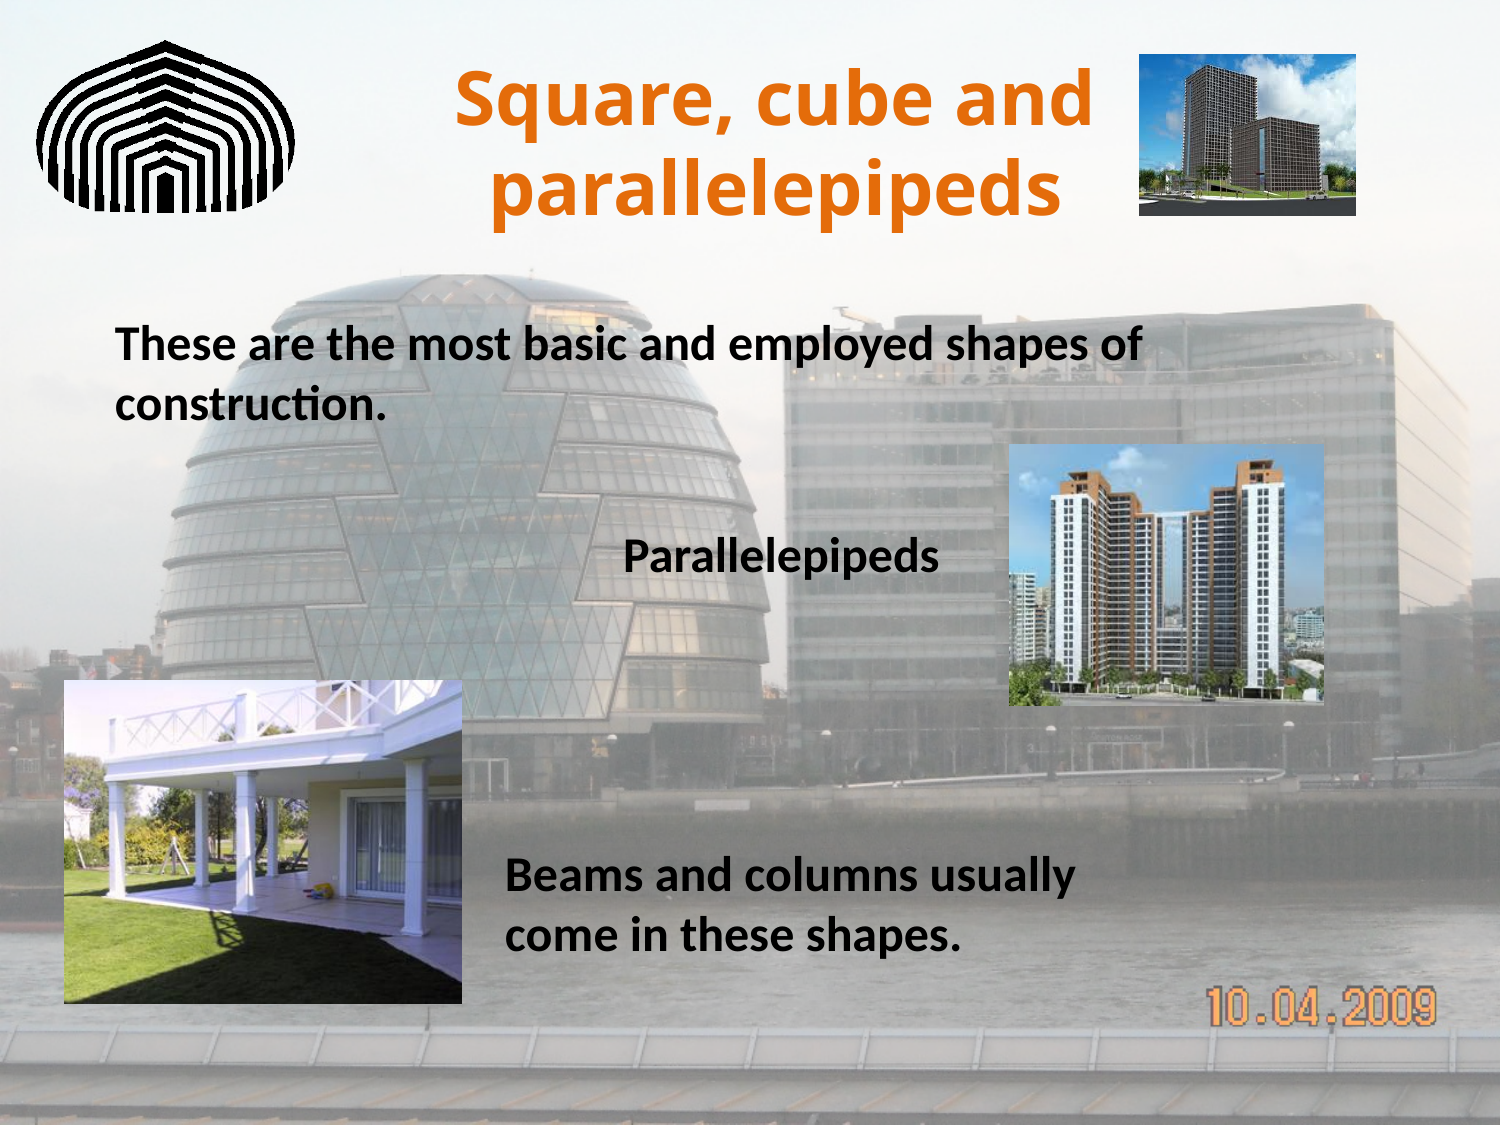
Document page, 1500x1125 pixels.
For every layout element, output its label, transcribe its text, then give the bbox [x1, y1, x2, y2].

picture [1009, 444, 1324, 706]
text_box Beams and columns usually come in these shapes. [490, 834, 1146, 969]
picture [1139, 54, 1356, 217]
picture [29, 30, 300, 221]
text_box Square, cube and parallelepipeds [383, 42, 1168, 238]
picture [64, 680, 462, 1004]
text_box These are the most basic and employed shapes of construction. [100, 302, 1436, 438]
text_box Parallelepipeds [608, 515, 987, 590]
